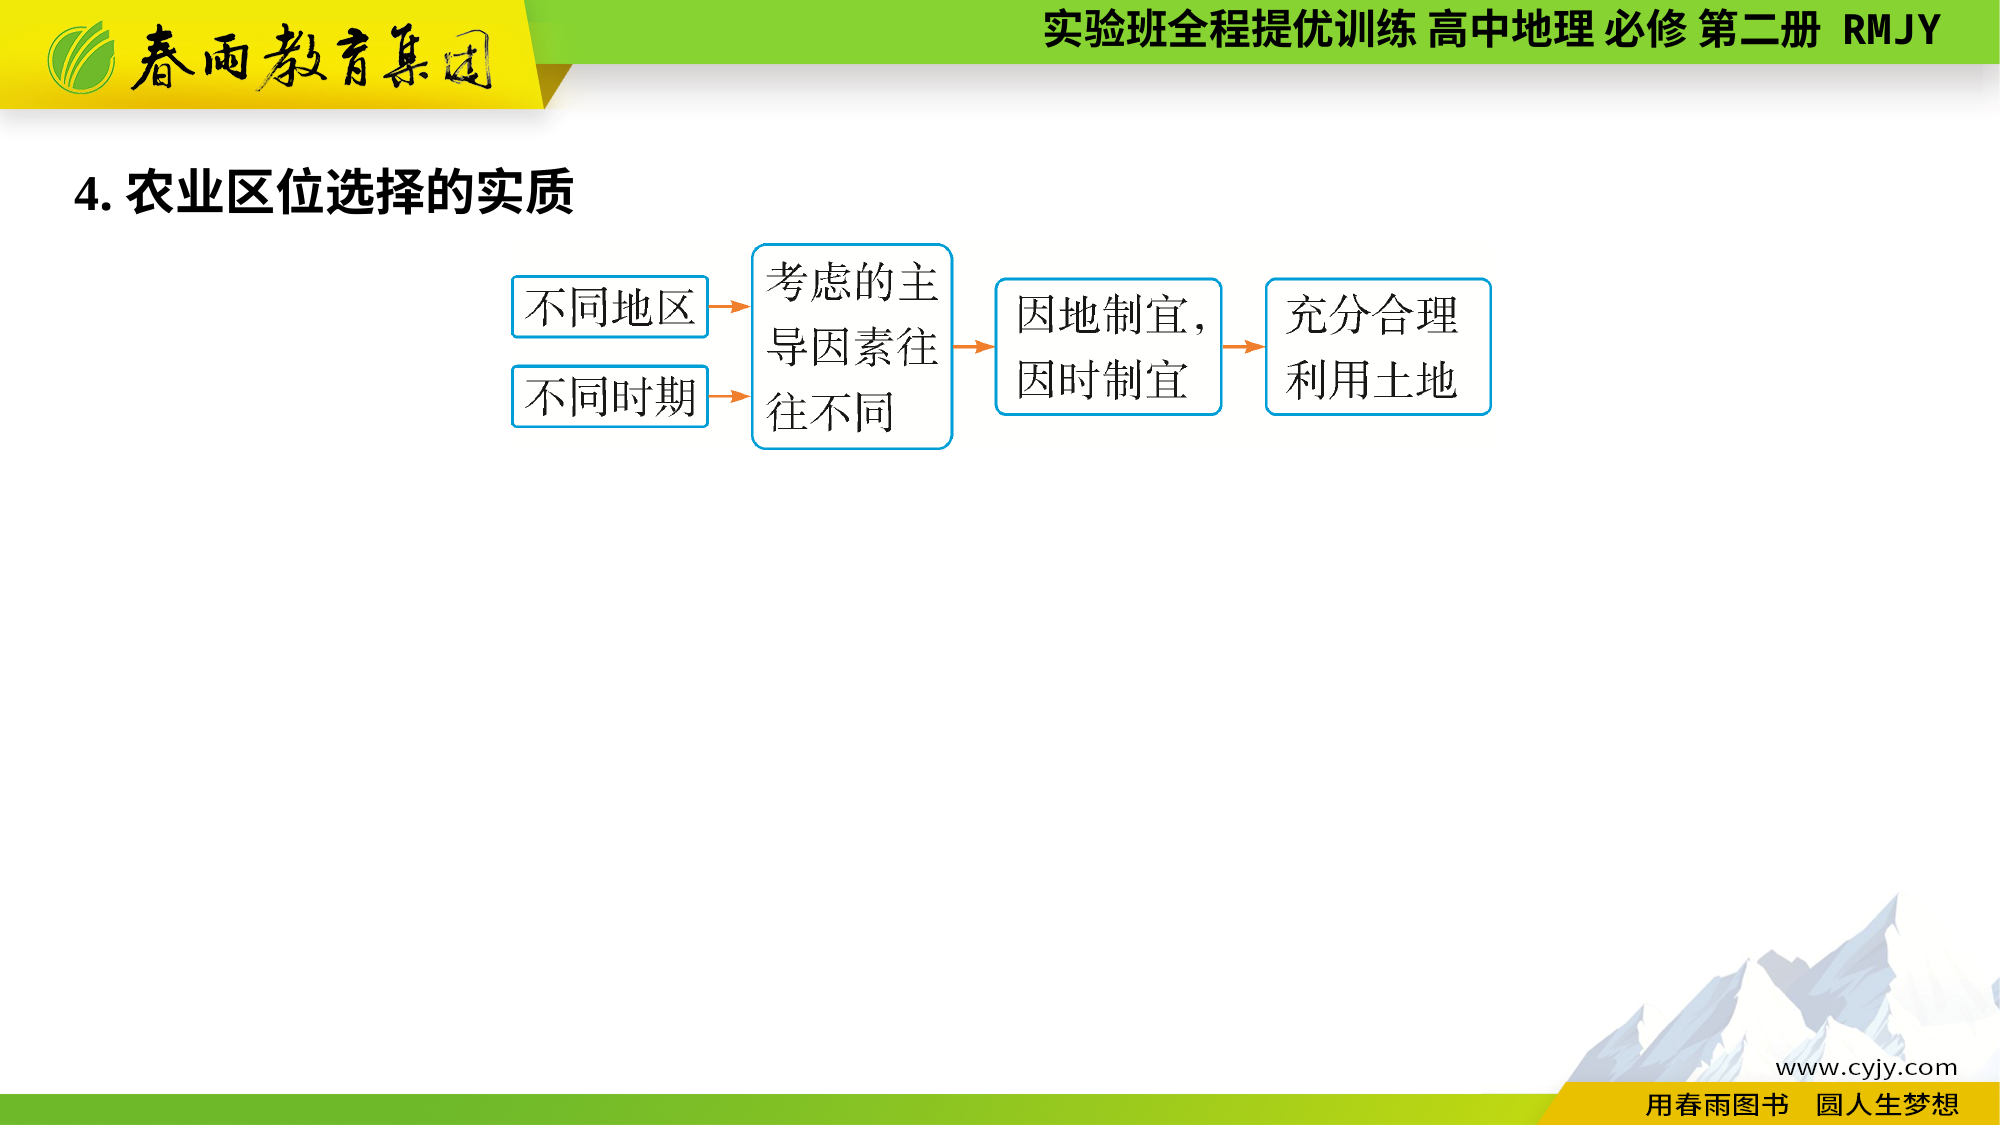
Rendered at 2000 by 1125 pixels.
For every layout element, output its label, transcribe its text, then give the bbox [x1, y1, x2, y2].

picture [0, 0, 2000, 1125]
list 4.农业区位选择的实质 [59, 122, 1944, 217]
